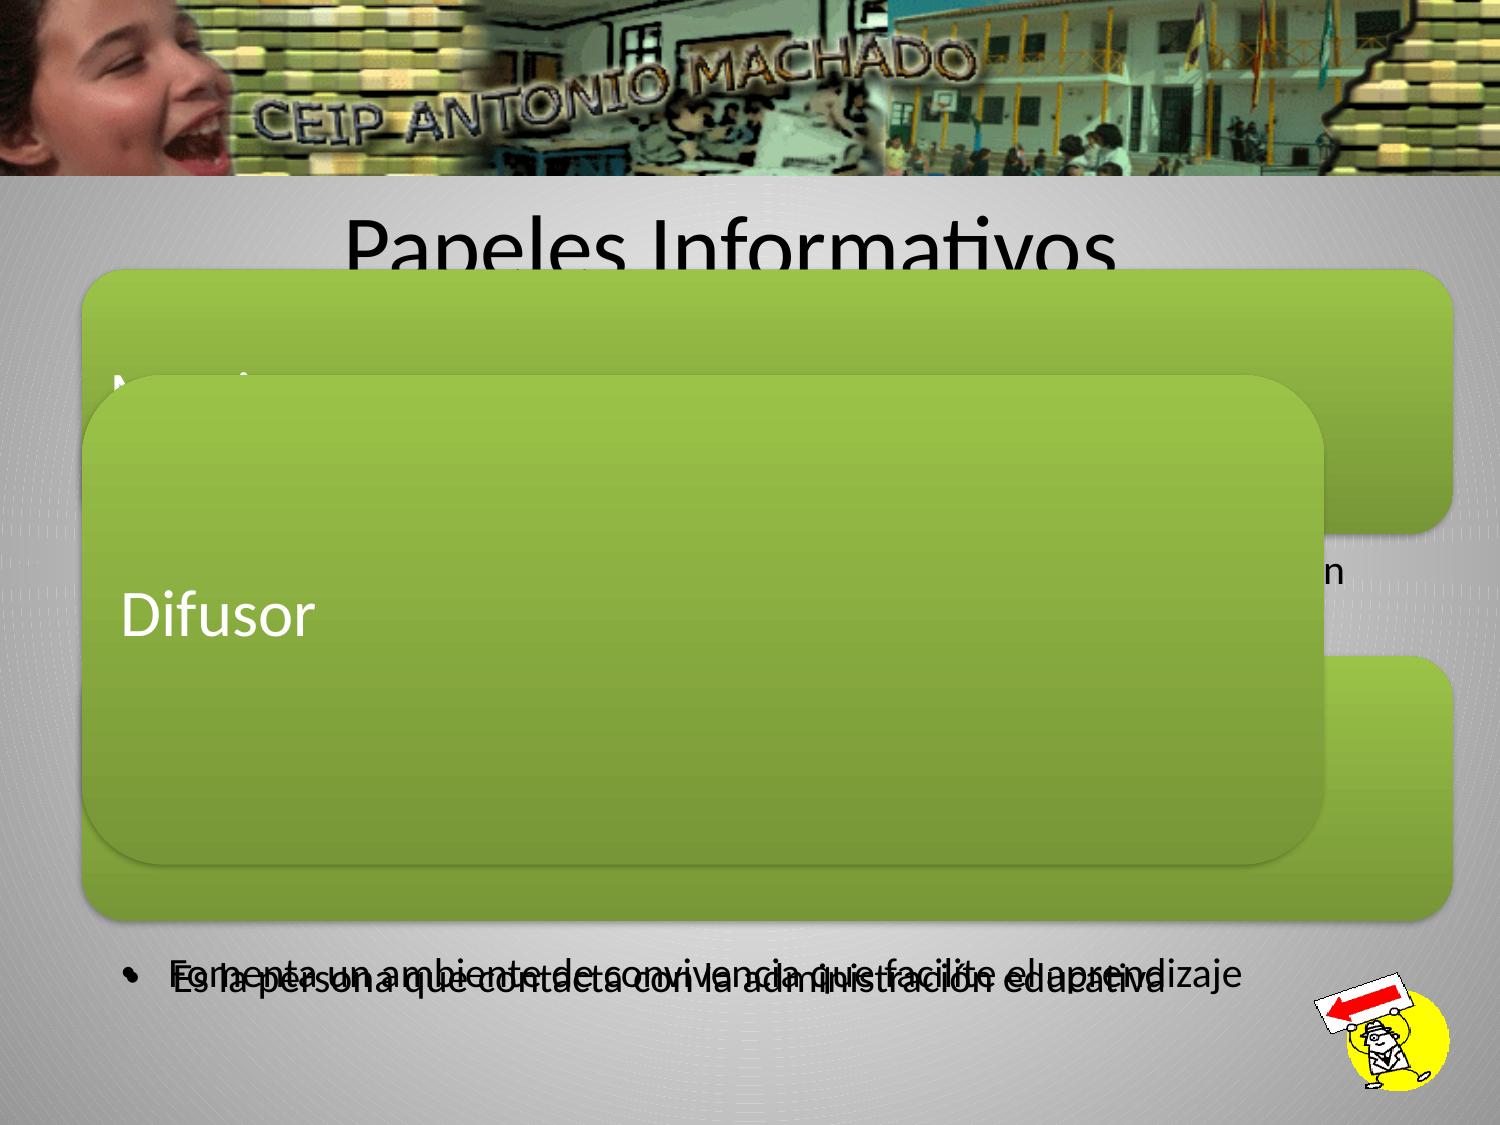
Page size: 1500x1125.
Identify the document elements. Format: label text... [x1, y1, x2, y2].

title Papeles Informativos [327, 187, 1500, 306]
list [0, 0, 1500, 177]
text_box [81, 269, 1454, 971]
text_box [81, 374, 1325, 1091]
picture [1312, 972, 1466, 1092]
